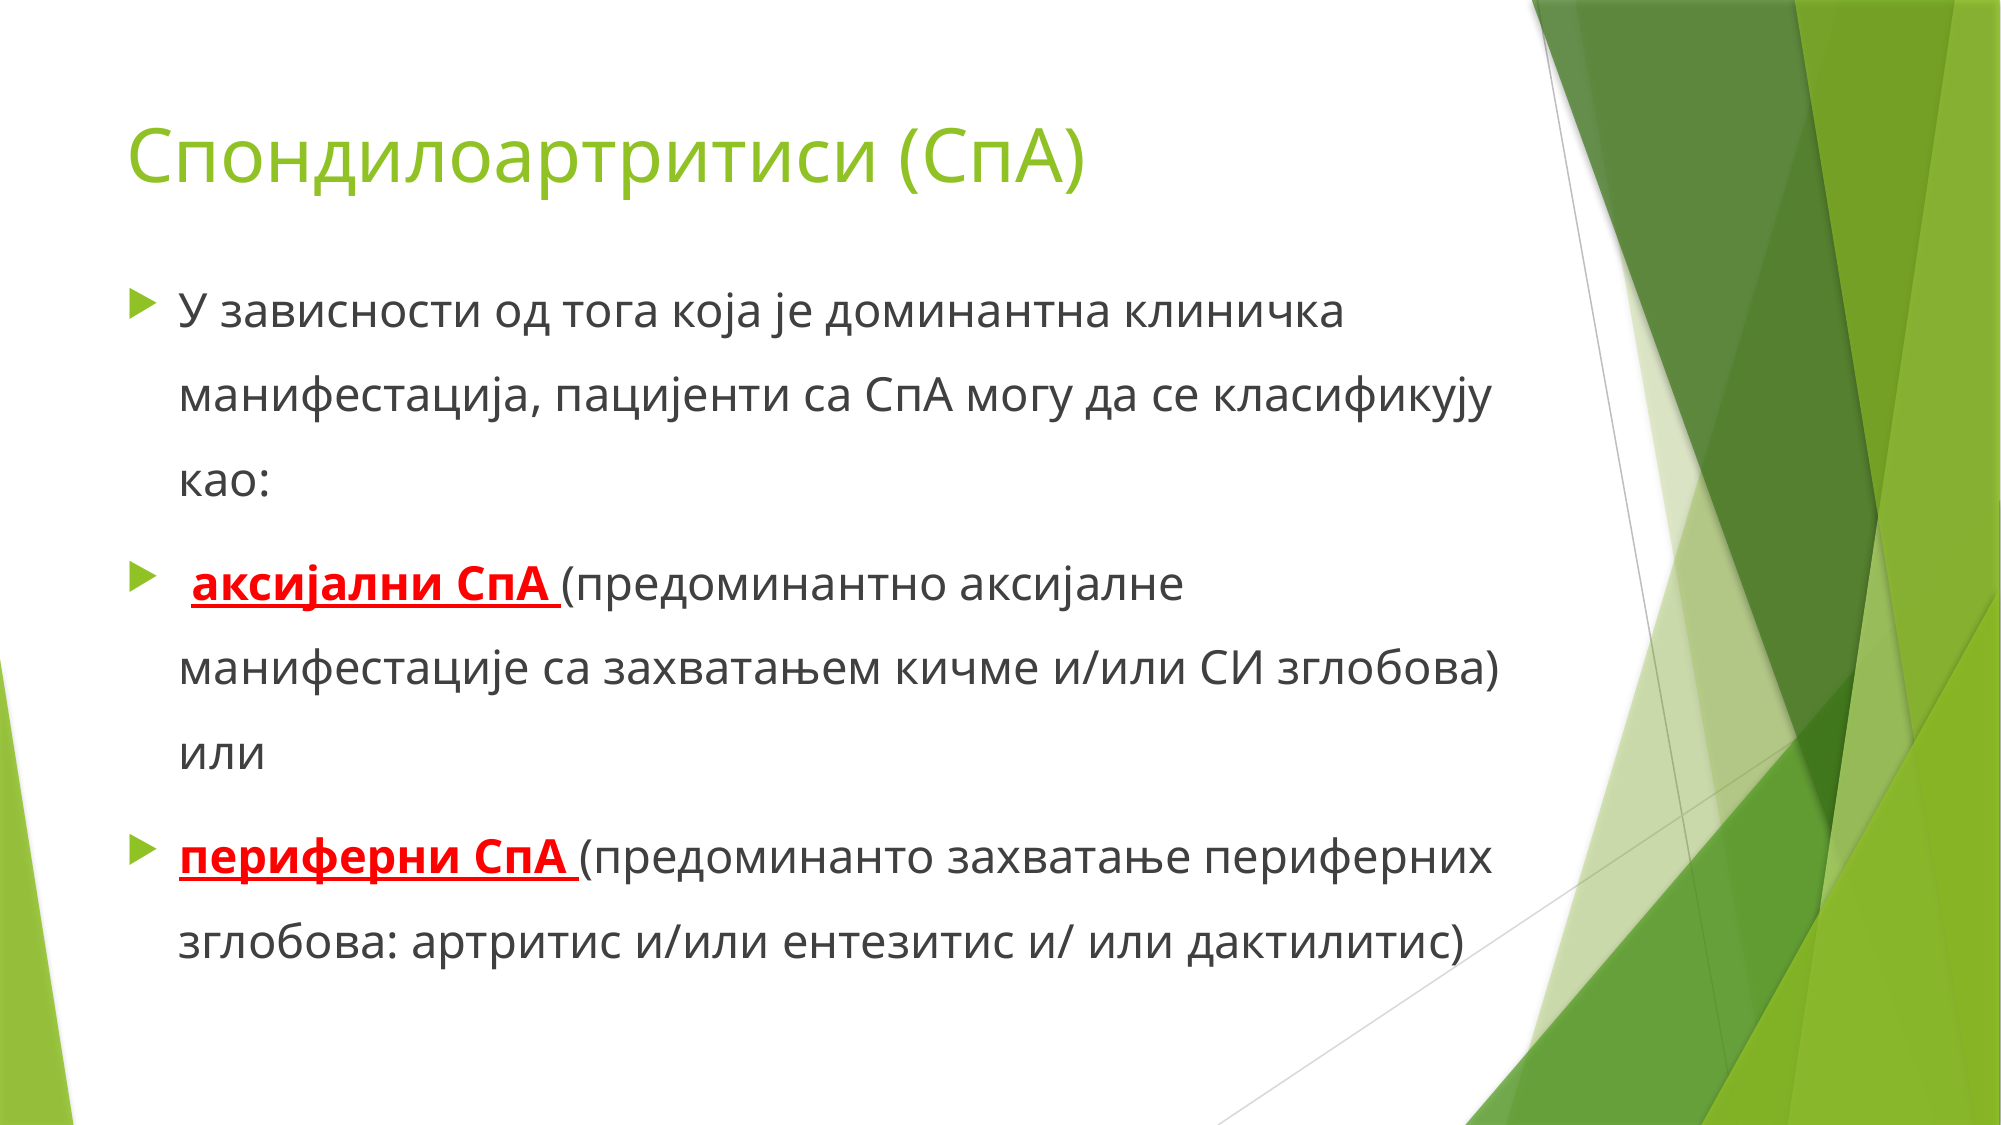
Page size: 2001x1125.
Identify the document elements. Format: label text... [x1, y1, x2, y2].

title Спондилоартритиси (СпА) [111, 99, 1522, 244]
list У зависности од тога која је доминантна клиничка манифестација, пацијенти са СпА могу да се класификују као: аксијални СпА (предоминантно аксијалне манифестације са захватањем кичме и/или СИ зглобова) или периферни СпА (предоминанто захватање периферних зглобова: артритис и/или ентезитис и/ или дактилитис) [111, 244, 1522, 1064]
